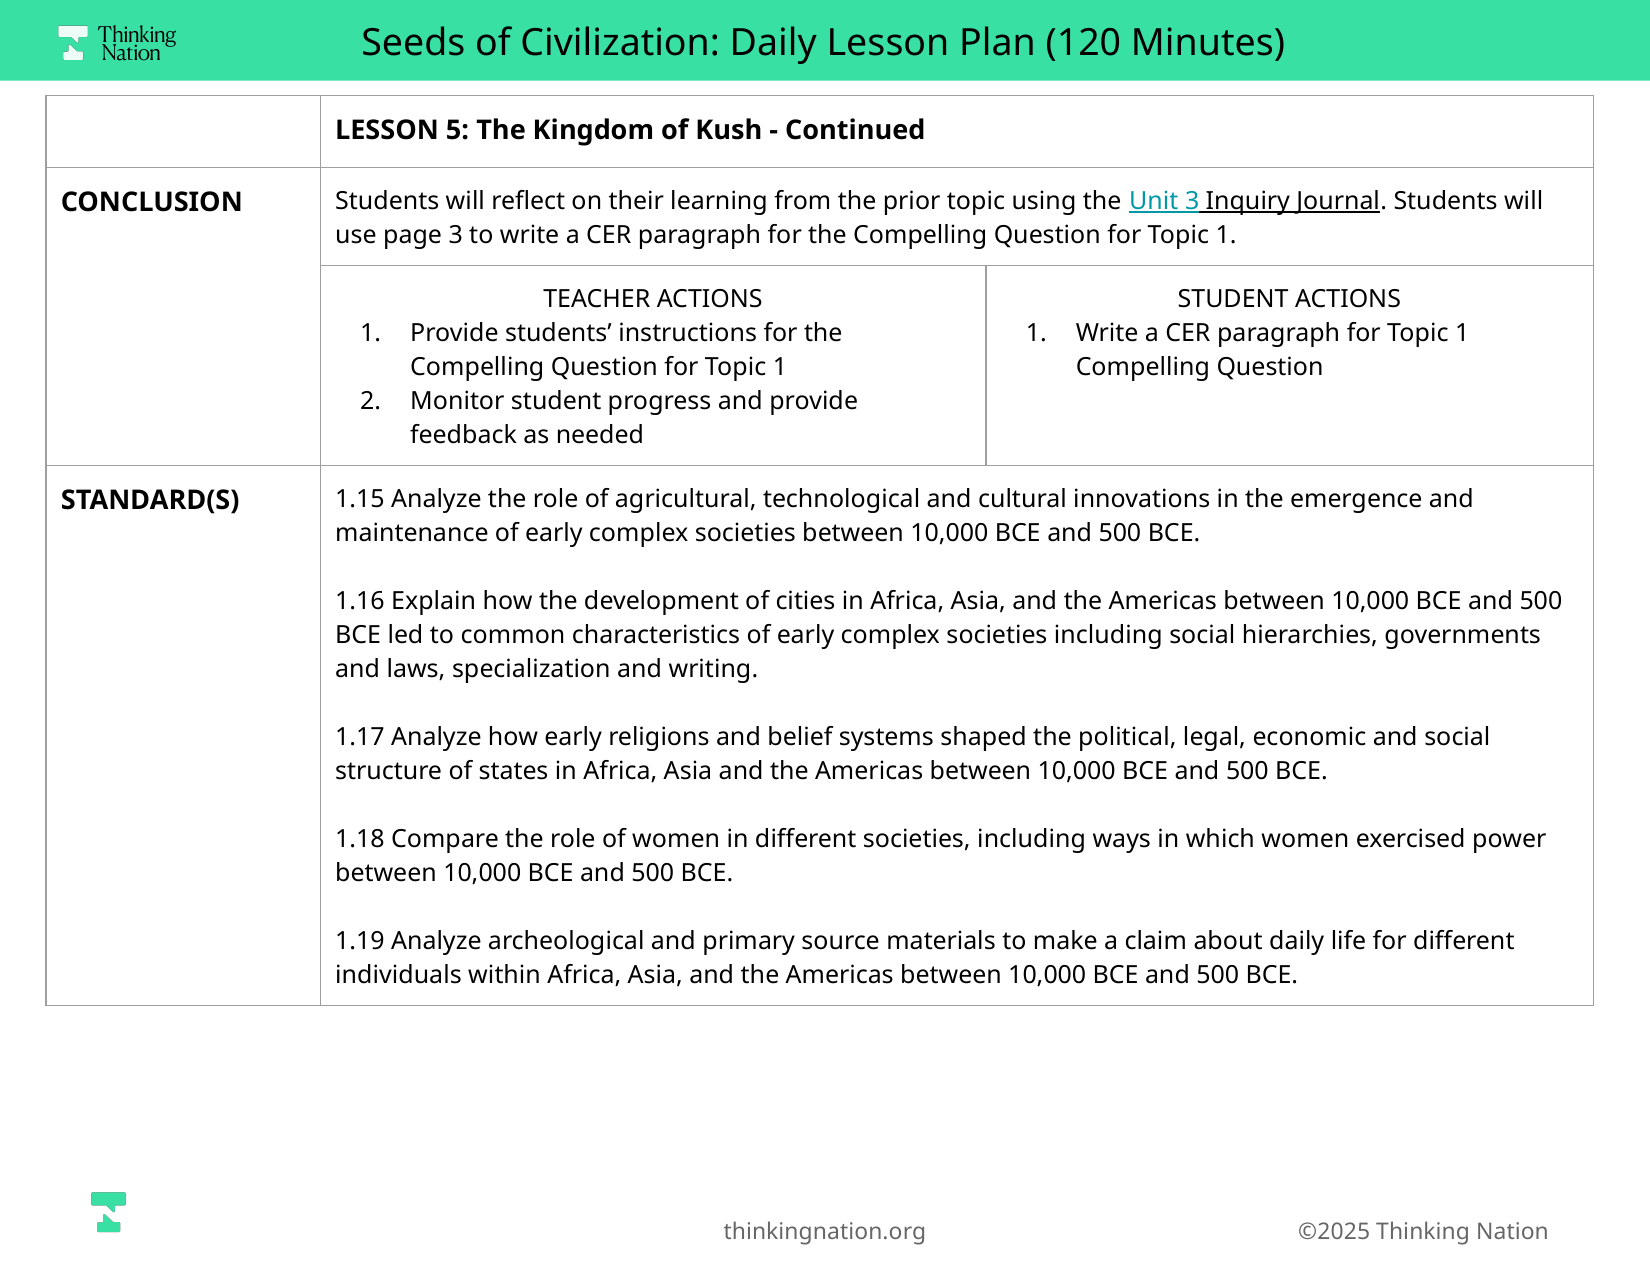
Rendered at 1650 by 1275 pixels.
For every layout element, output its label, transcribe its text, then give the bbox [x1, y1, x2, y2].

table_cell STANDARD(S) [47, 466, 320, 1005]
table_cell STUDENT ACTIONS Write a CER paragraph for Topic 1 Compelling Question [987, 266, 1593, 465]
table_cell 1.15 Analyze the role of agricultural, technological and cultural innovations in the emergence and maintenance of early complex societies between 10,000 BCE and 500 BCE. 1.16 Explain how the development of cities in Africa, Asia, and the Americas between 10,000 BCE and 500 BCE led to common characteristics of early complex societies including social hierarchies, governments and laws, specialization and writing. 1.17 Analyze how early religions and belief systems shaped the political, legal, economic and social structure of states in Africa, Asia and the Americas between 10,000 BCE and 500 BCE. 1.18 Compare the role of women in different societies, including ways in which women exercised power between 10,000 BCE and 500 BCE. 1.19 Analyze archeological and primary source materials to make a claim about daily life for different individuals within Africa, Asia, and the Americas between 10,000 BCE and 500 BCE. [321, 466, 1593, 1005]
table_header LESSON 5: The Kingdom of Kush - Continued [321, 96, 1593, 167]
table_header [47, 96, 320, 167]
picture [80, 1184, 136, 1240]
table_cell Students will reflect on their learning from the prior topic using the Unit 3 Inquiry Journal. Students will use page 3 to write a CER paragraph for the Compelling Question for Topic 1. [321, 168, 1593, 265]
text_box Seeds of Civilization: Daily Lesson Plan (120 Minutes) [0, 0, 1650, 81]
picture [45, 14, 180, 85]
text_box ©2025 Thinking Nation [1174, 1200, 1566, 1240]
table_cell CONCLUSION [47, 168, 320, 465]
text_box thinkingnation.org [629, 1200, 1021, 1240]
table_cell TEACHER ACTIONS Provide students’ instructions for the Compelling Question for Topic 1 Monitor student progress and provide feedback as needed [321, 266, 985, 465]
